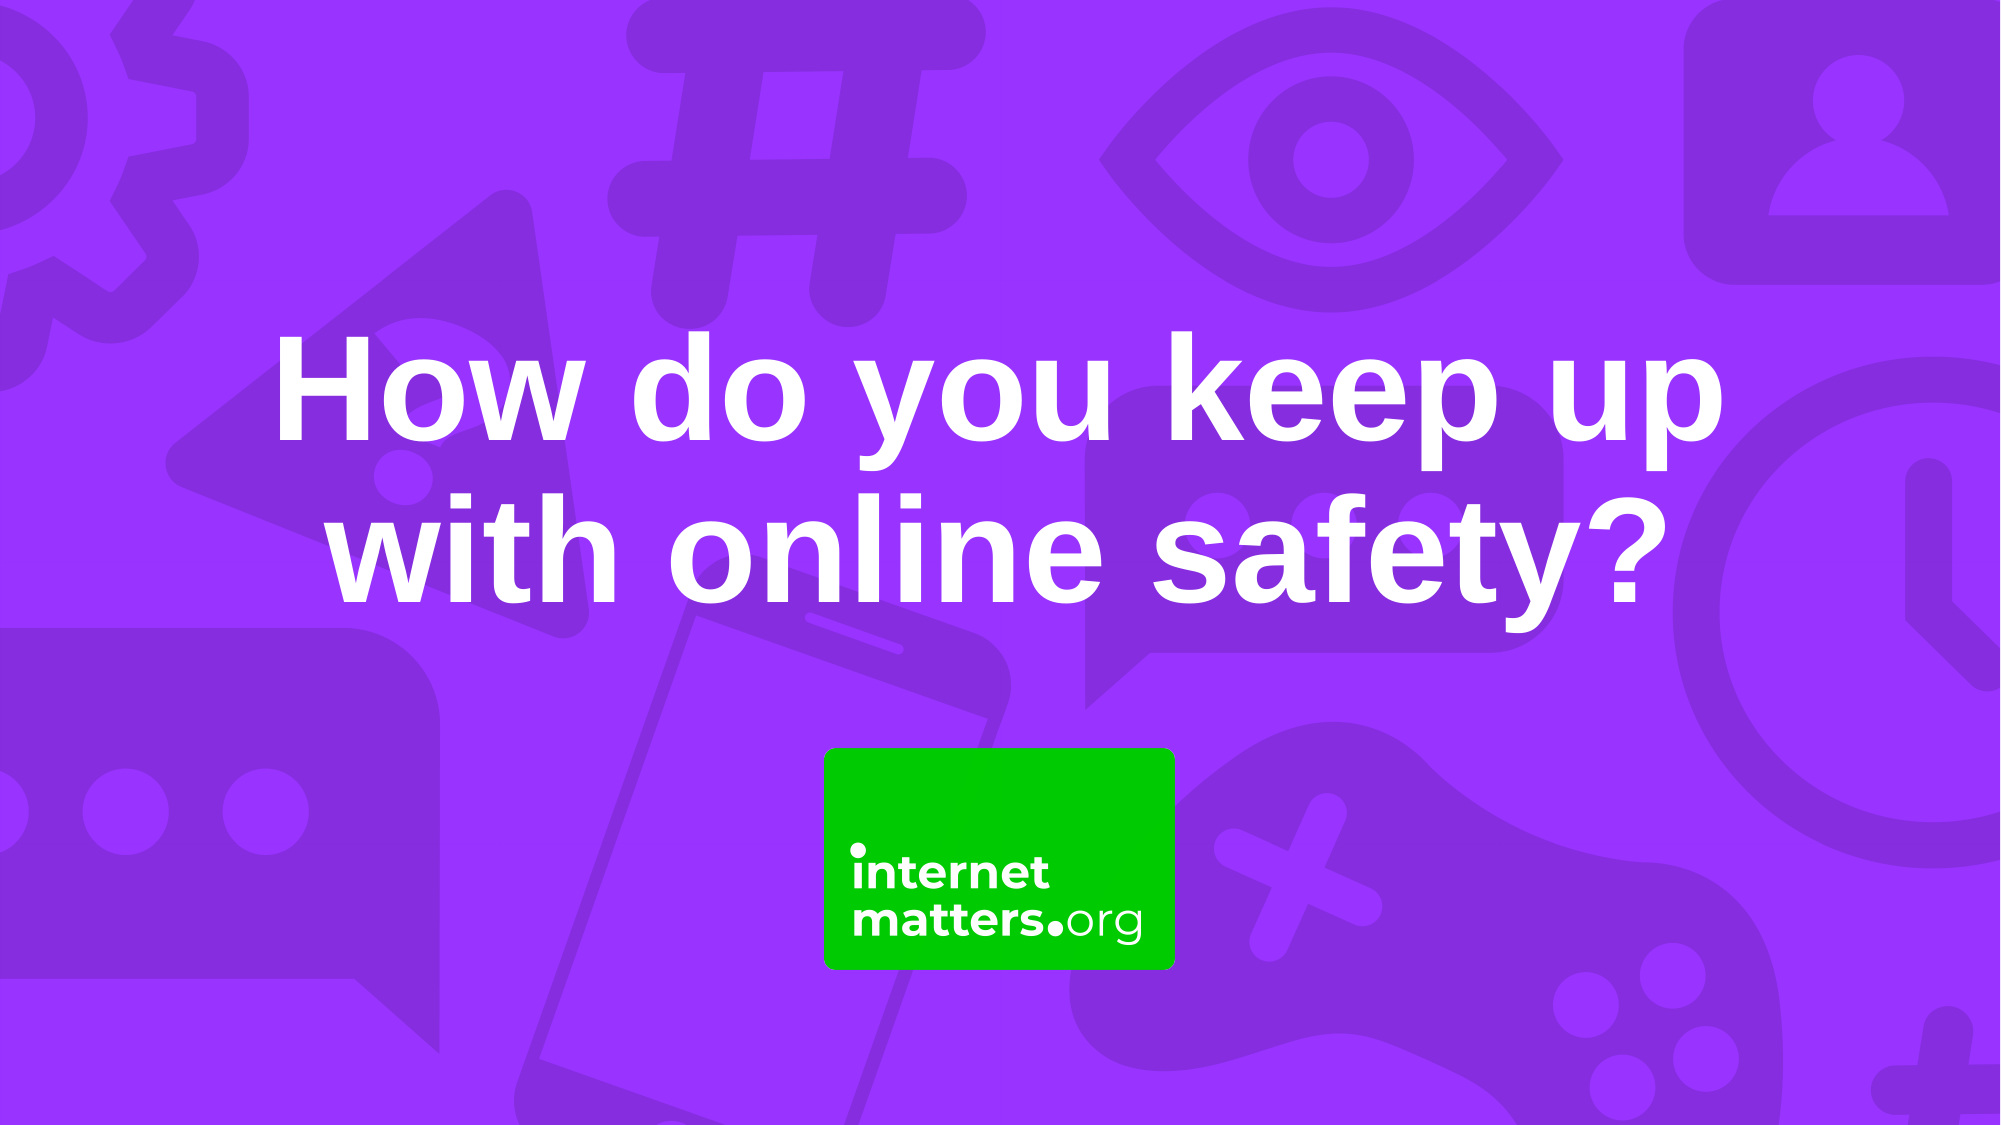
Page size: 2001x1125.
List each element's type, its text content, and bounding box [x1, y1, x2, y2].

picture [0, 0, 2001, 1125]
title How do you keep up with online safety? [158, 321, 1842, 624]
